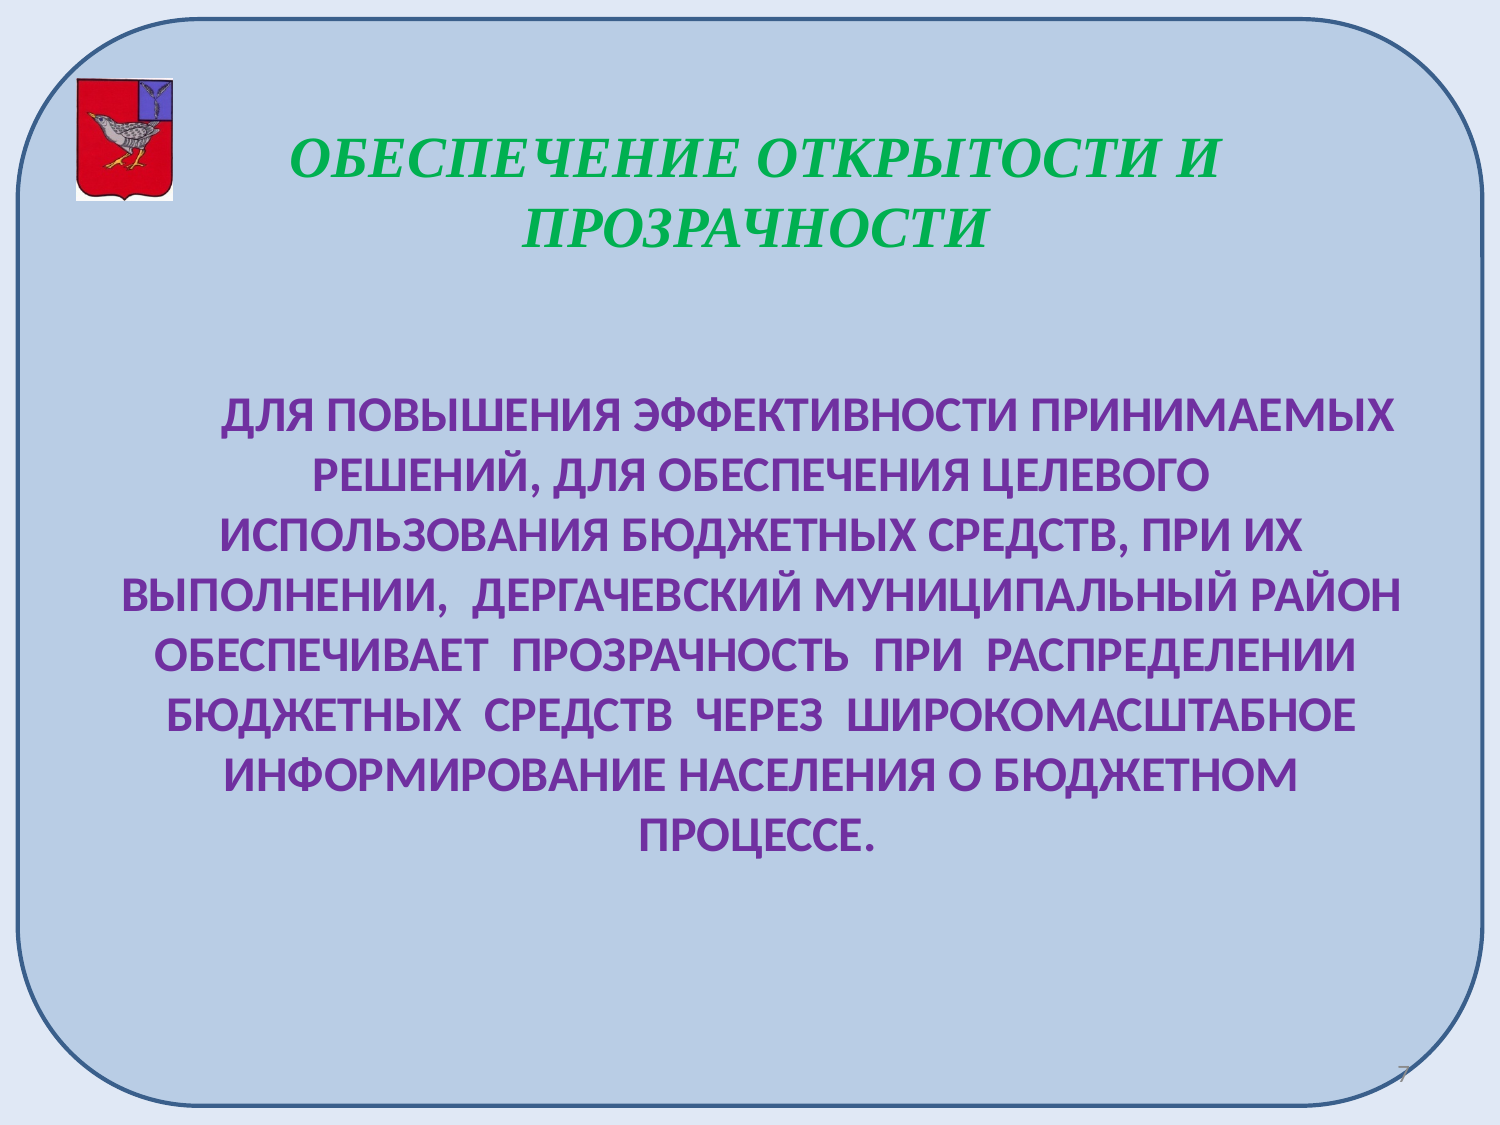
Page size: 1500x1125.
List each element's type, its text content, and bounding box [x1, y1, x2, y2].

title Для повышения эффективности принимаемых решений, для обеспечения целевого использования бюджетных средств, при их выполнении, Дергачевский муниципальный район обеспечивает прозрачность при распределении бюджетных средств через широкомасштабное информирование населения о бюджетном процессе. [100, 373, 1424, 941]
text_box [15, 16, 1485, 1108]
picture [76, 77, 174, 202]
list ОБЕСПЕЧЕНИЕ ОТКРЫТОСТИ И ПРОЗРАЧНОСТИ [118, 113, 1394, 268]
slide_number 7 [1074, 1042, 1425, 1103]
